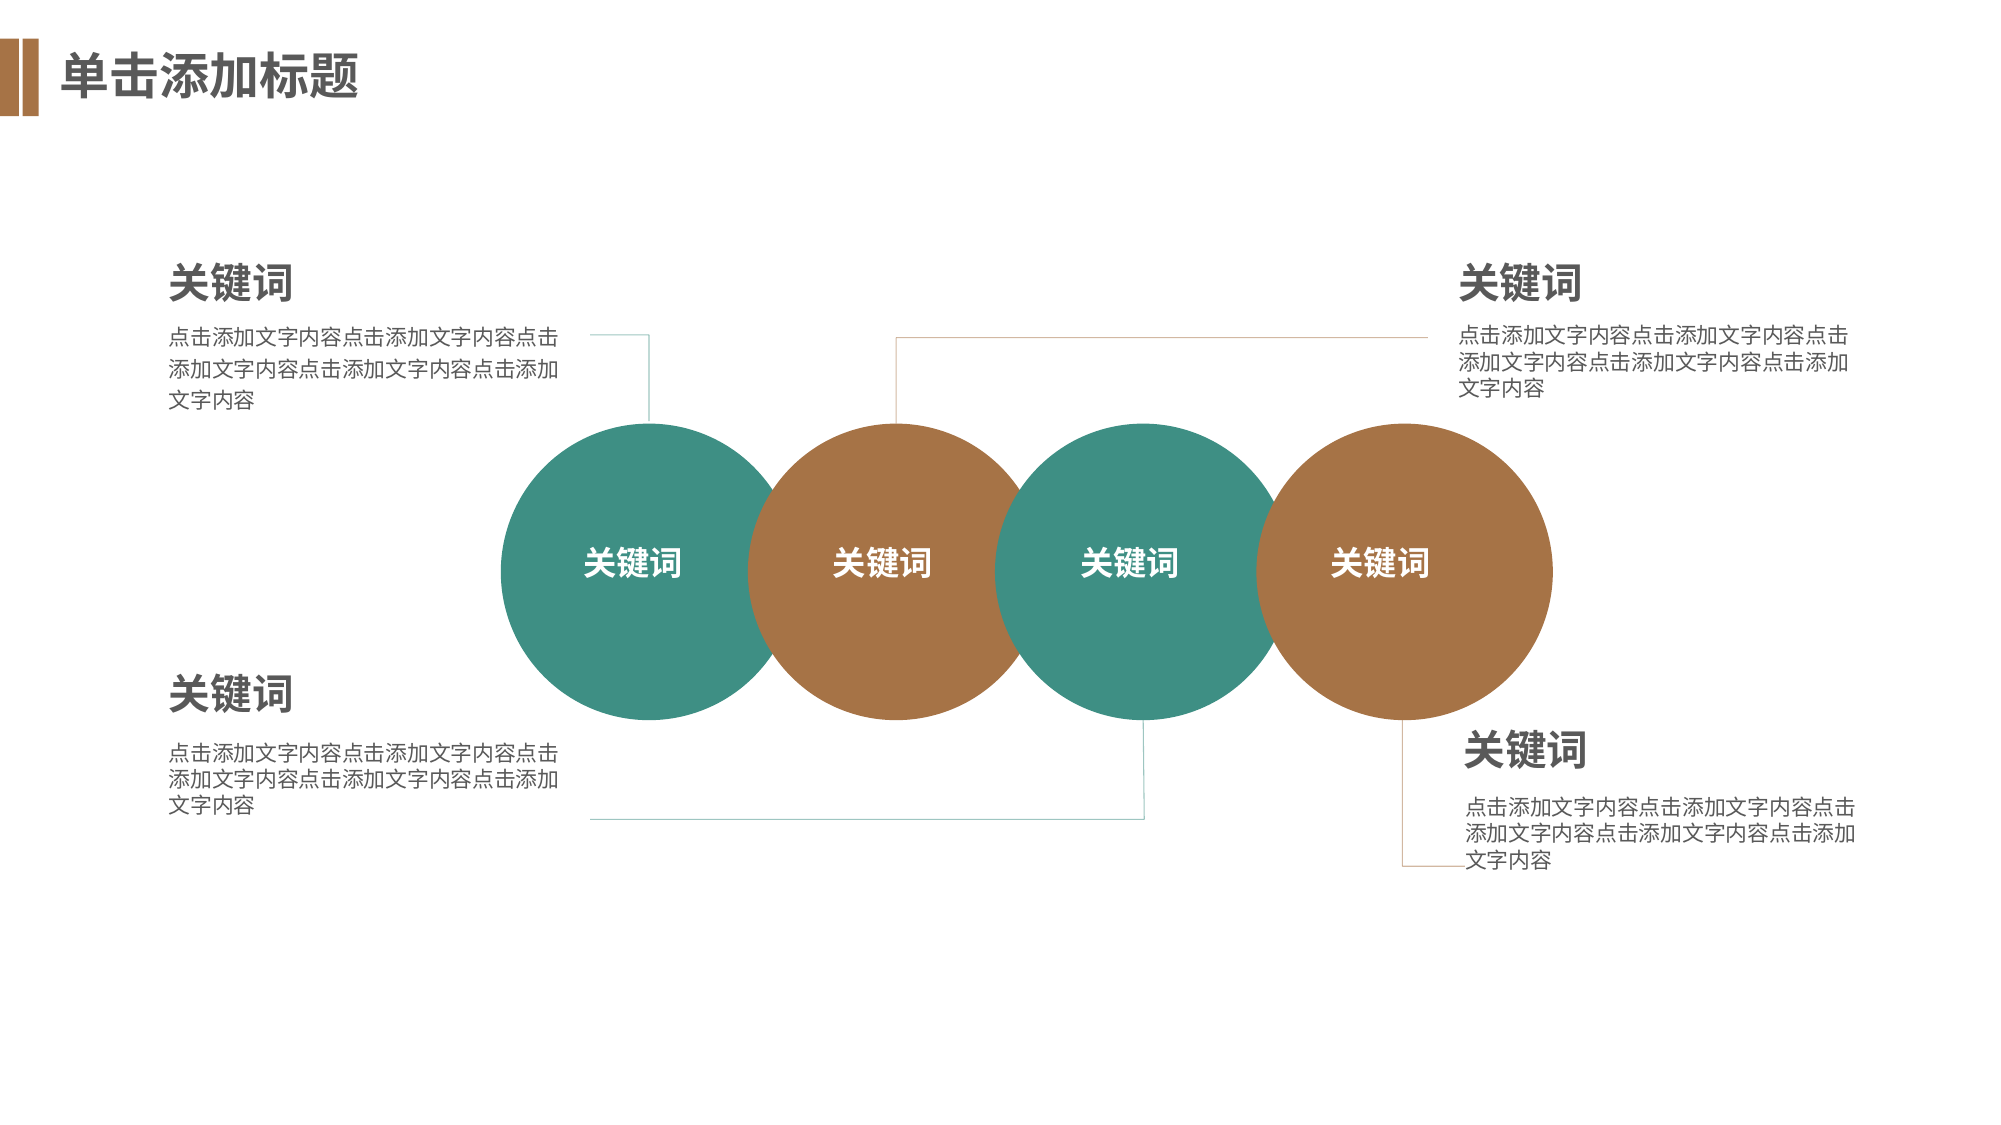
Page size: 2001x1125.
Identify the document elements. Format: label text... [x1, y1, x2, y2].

text_box 关键词 [153, 640, 500, 703]
text_box 点击添加文字内容点击添加文字内容点击添加文字内容点击添加文字内容点击添加文字内容 [1450, 786, 1887, 985]
text_box [22, 38, 40, 117]
text_box 关键词 [153, 229, 591, 292]
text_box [500, 423, 747, 721]
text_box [1256, 423, 1553, 721]
text_box 单击添加标题 [44, 37, 540, 113]
text_box 点击添加文字内容点击添加文字内容点击添加文字内容点击添加文字内容点击添加文字内容 [153, 311, 591, 492]
text_box 关键词 [1448, 696, 1885, 759]
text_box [994, 423, 1256, 721]
text_box [0, 38, 20, 117]
text_box 点击添加文字内容点击添加文字内容点击添加文字内容点击添加文字内容点击添加文字内容 [153, 732, 591, 931]
text_box 关键词 [1443, 229, 1880, 292]
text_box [747, 423, 994, 721]
text_box 点击添加文字内容点击添加文字内容点击添加文字内容点击添加文字内容点击添加文字内容 [1443, 314, 1880, 513]
